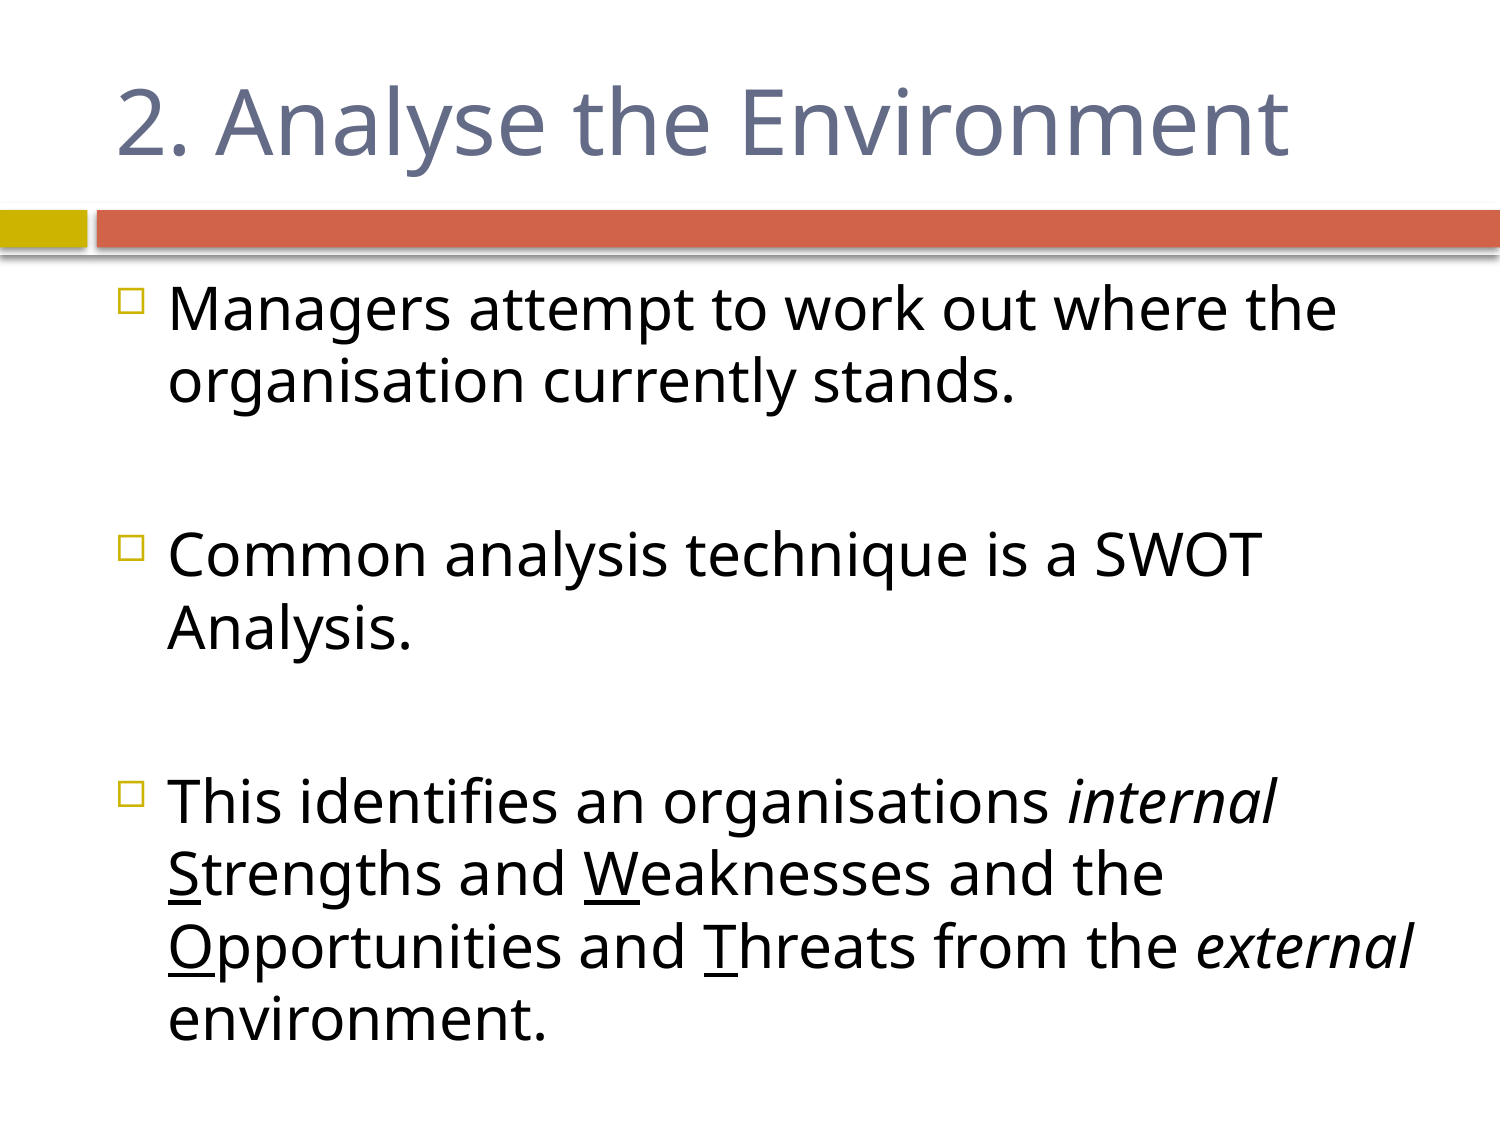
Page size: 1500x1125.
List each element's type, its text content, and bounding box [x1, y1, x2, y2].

title 2. Analyse the Environment [100, 37, 1438, 200]
list Managers attempt to work out where the organisation currently stands. Common analysis technique is a SWOT Analysis. This identifies an organisations internal Strengths and Weaknesses and the Opportunities and Threats from the external environment. [100, 262, 1438, 1000]
